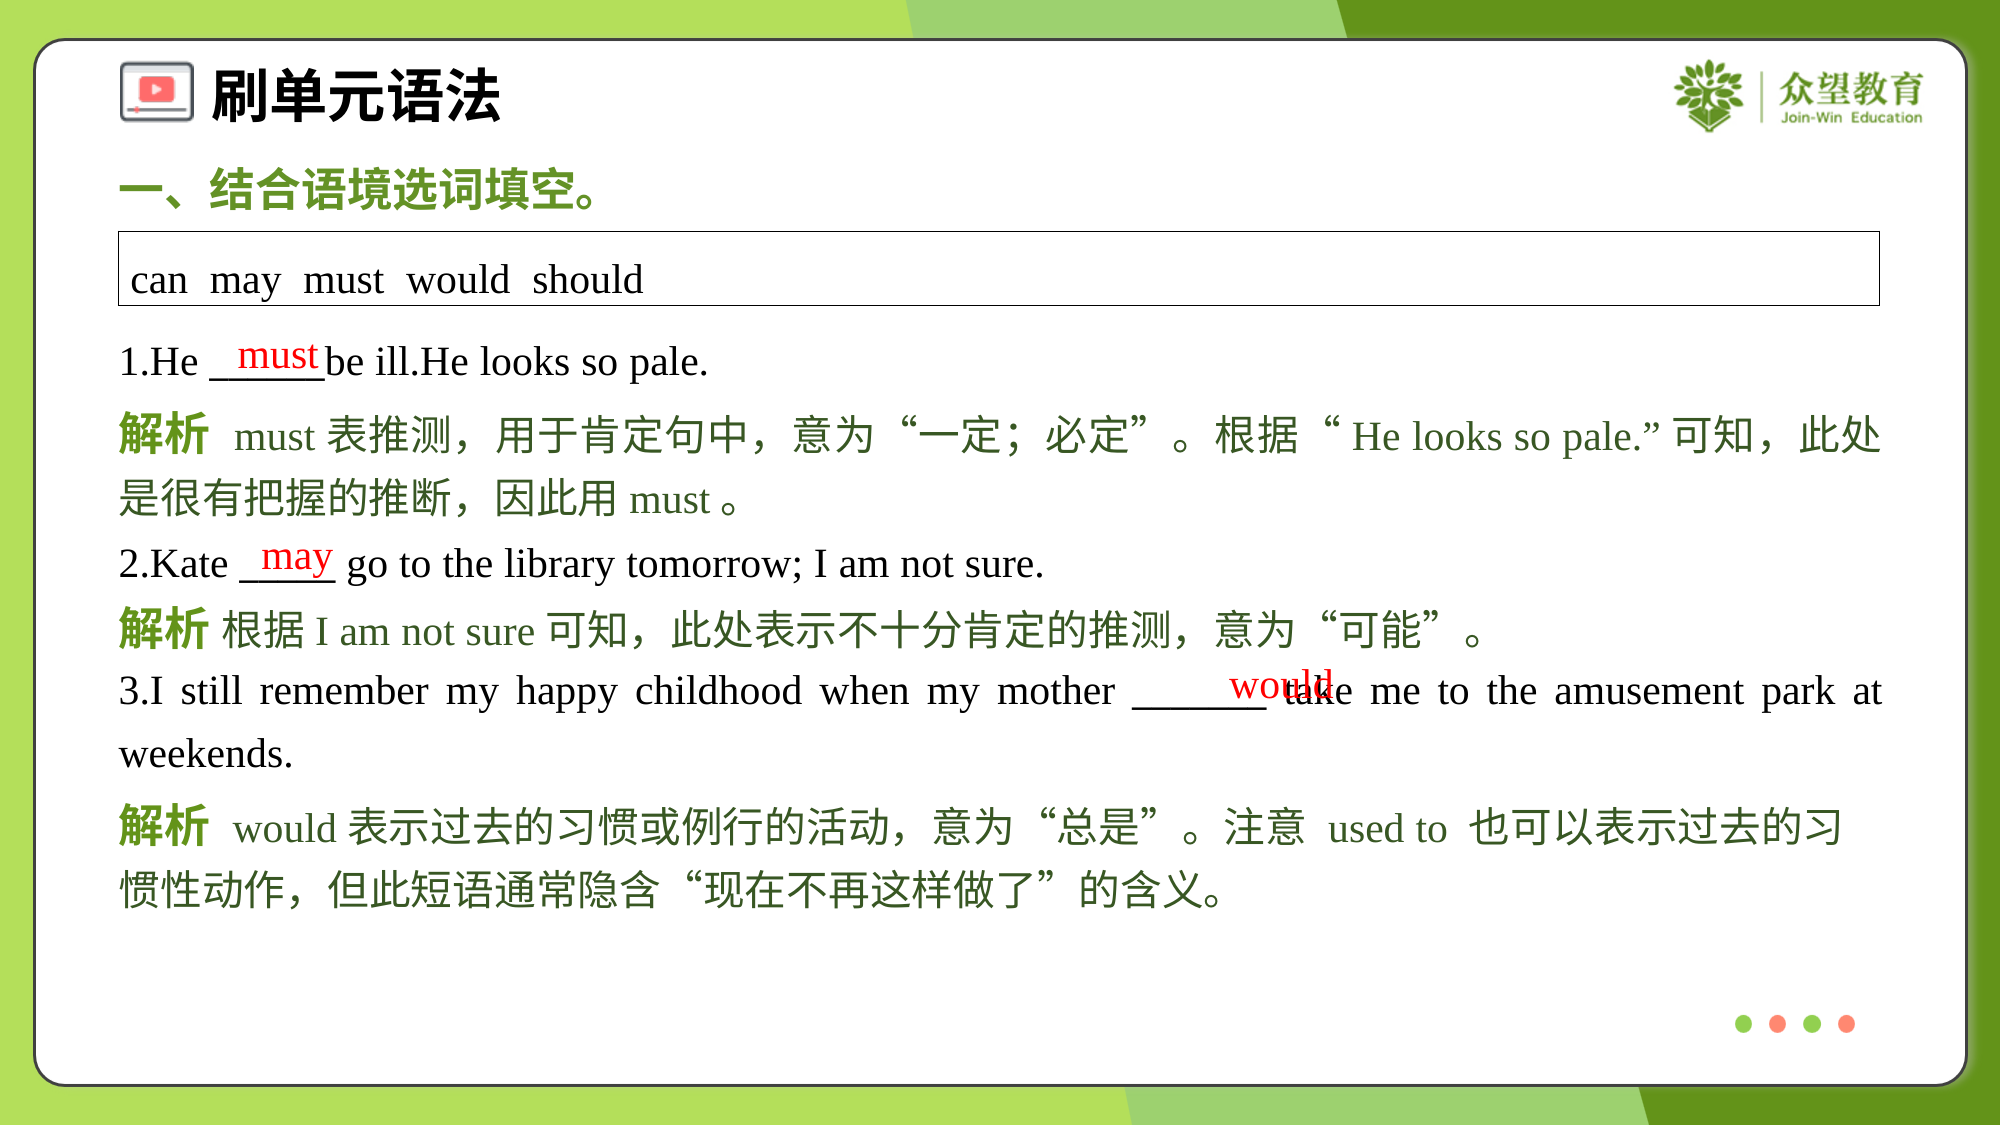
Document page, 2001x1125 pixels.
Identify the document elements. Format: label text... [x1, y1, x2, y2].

table_header can may must would should [119, 232, 1879, 305]
text_box 解析 must表推测，用于肯定句中，意为“一定；必定”。根据“He looks so pale.”可知，此处是很有把握的推断，因此用must。 [118, 390, 1883, 518]
text_box 3.I still remember my happy childhood when my mother _______ take me to the amusement park at weekends. [118, 650, 1883, 771]
text_box 解析 根据I am not sure可知，此处表示不十分肯定的推测，意为“可能”。 [118, 586, 1883, 649]
text_box 1.He ______be ill.He looks so pale. [118, 320, 1883, 378]
text_box 一、结合语境选词填空。 [118, 146, 1883, 211]
picture [0, 0, 2000, 1125]
text_box may [257, 514, 338, 573]
text_box 2.Kate _____ go to the library tomorrow; I am not sure. [118, 523, 1883, 581]
text_box would [1224, 644, 1339, 702]
text_box must [233, 314, 324, 373]
text_box 解析 would表示过去的习惯或例行的活动，意为“总是”。注意 used to 也可以表示过去的习惯性动作，但此短语通常隐含“现在不再这样做了”的含义。 [118, 782, 1883, 909]
